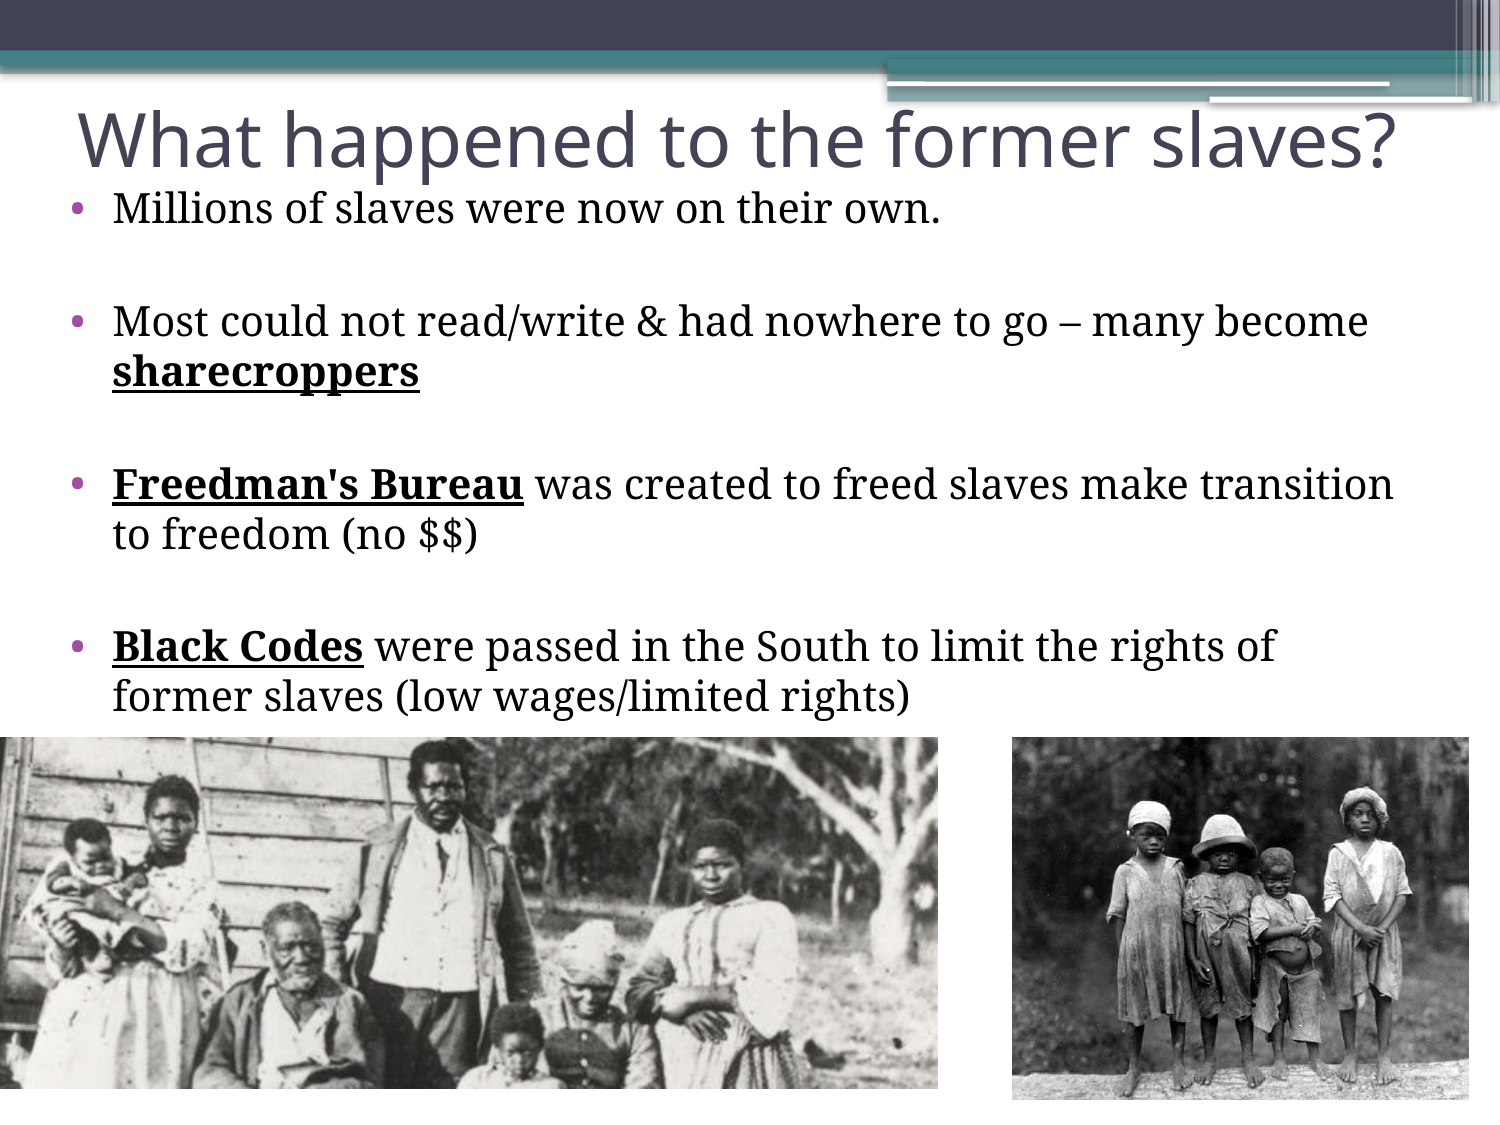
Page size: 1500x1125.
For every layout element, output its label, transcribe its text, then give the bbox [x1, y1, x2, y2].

list Millions of slaves were now on their own. Most could not read/write & had nowhere to go – many become sharecroppers Freedman's Bureau was created to freed slaves make transition to freedom (no $$) Black Codes were passed in the South to limit the rights of former slaves (low wages/limited rights) [37, 174, 1438, 1049]
picture [1012, 737, 1469, 1101]
picture [0, 737, 938, 1090]
title What happened to the former slaves? [62, 75, 1413, 174]
